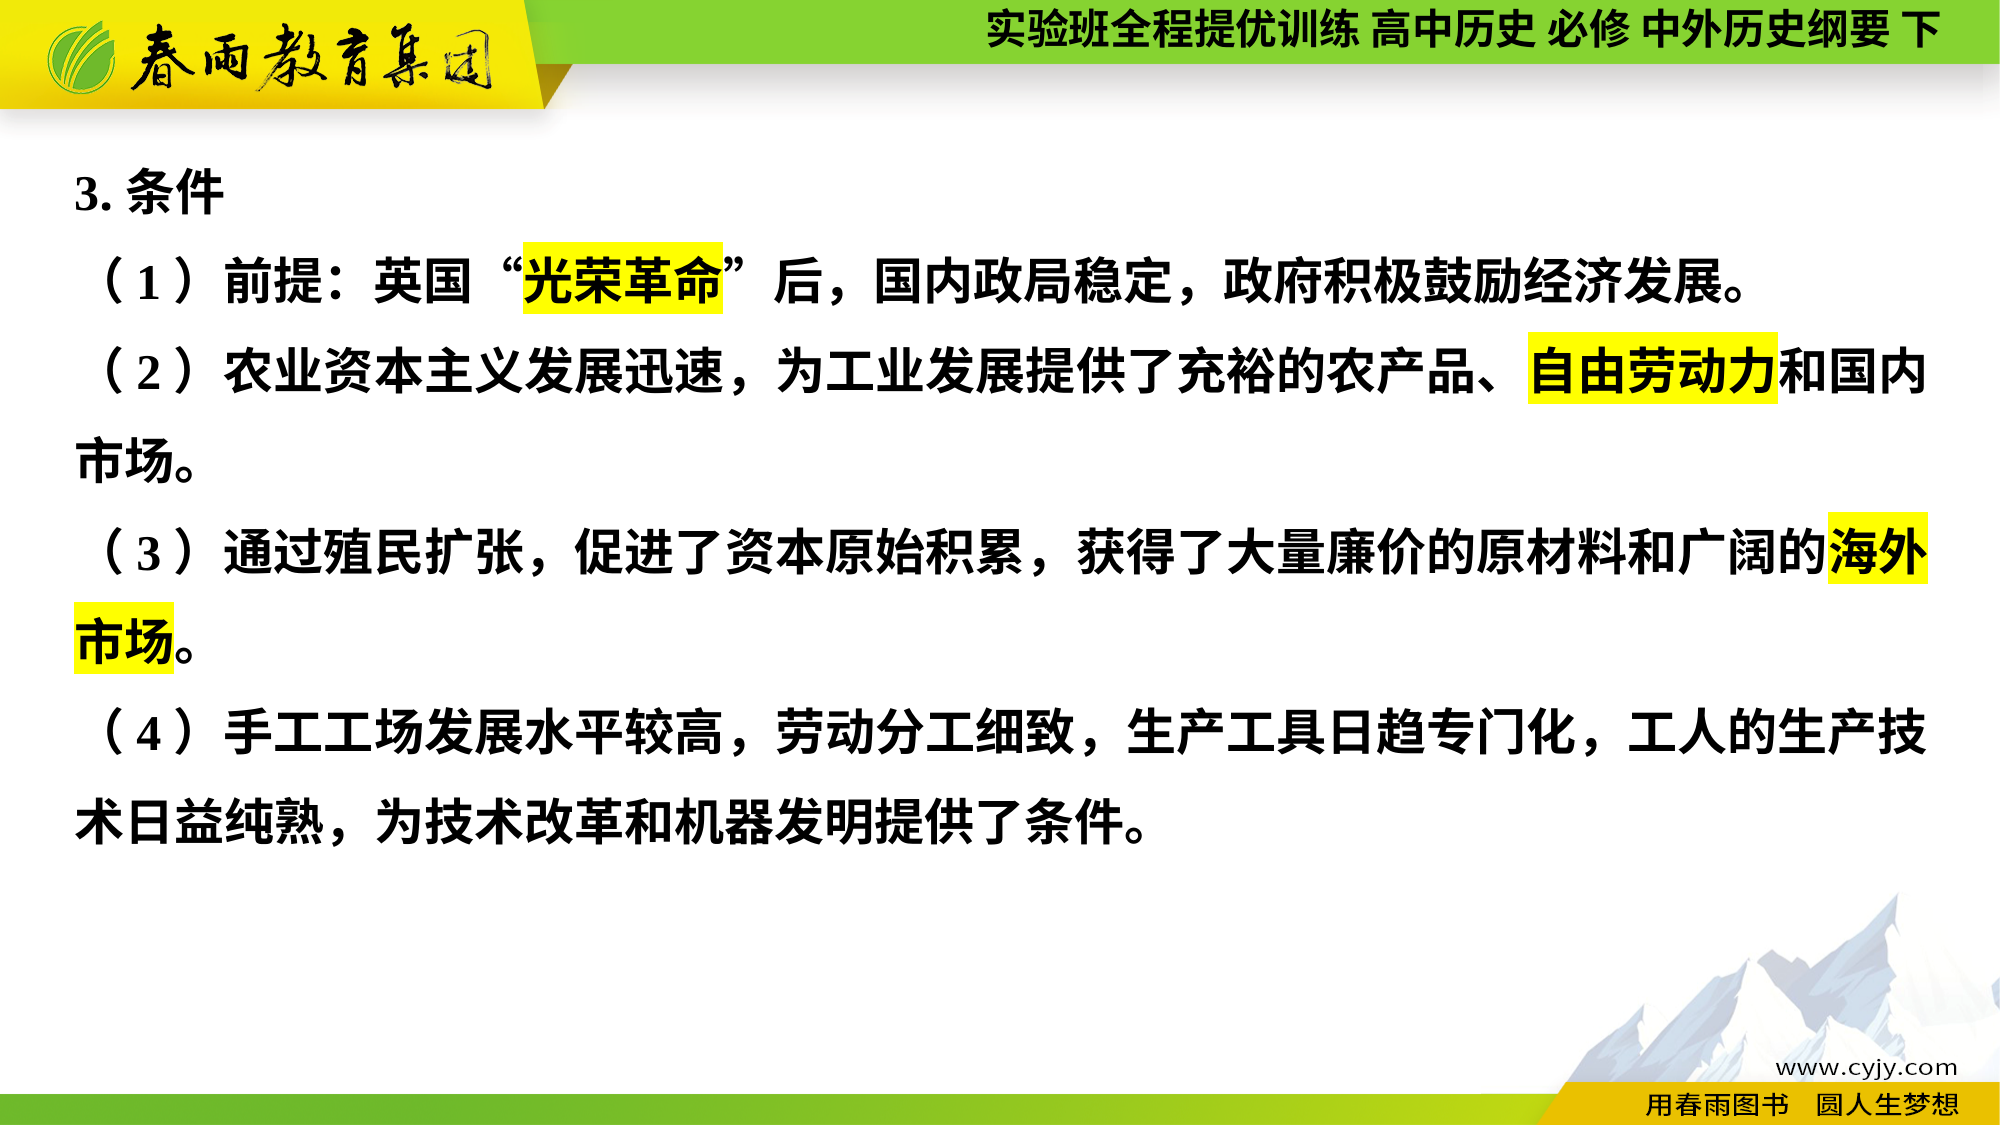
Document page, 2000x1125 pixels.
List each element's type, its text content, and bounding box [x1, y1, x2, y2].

list 3.条件 （1）前提：英国“光荣革命”后，国内政局稳定，政府积极鼓励经济发展。 （2）农业资本主义发展迅速，为工业发展提供了充裕的农产品、自由劳动力和国内市场。 （3）通过殖民扩张，促进了资本原始积累，获得了大量廉价的原材料和广阔的海外市场。 （4）手工工场发展水平较高，劳动分工细致，生产工具日趋专门化，工人的生产技术日益纯熟，为技术改革和机器发明提供了条件。 [59, 122, 1944, 854]
picture [0, 0, 2000, 1125]
